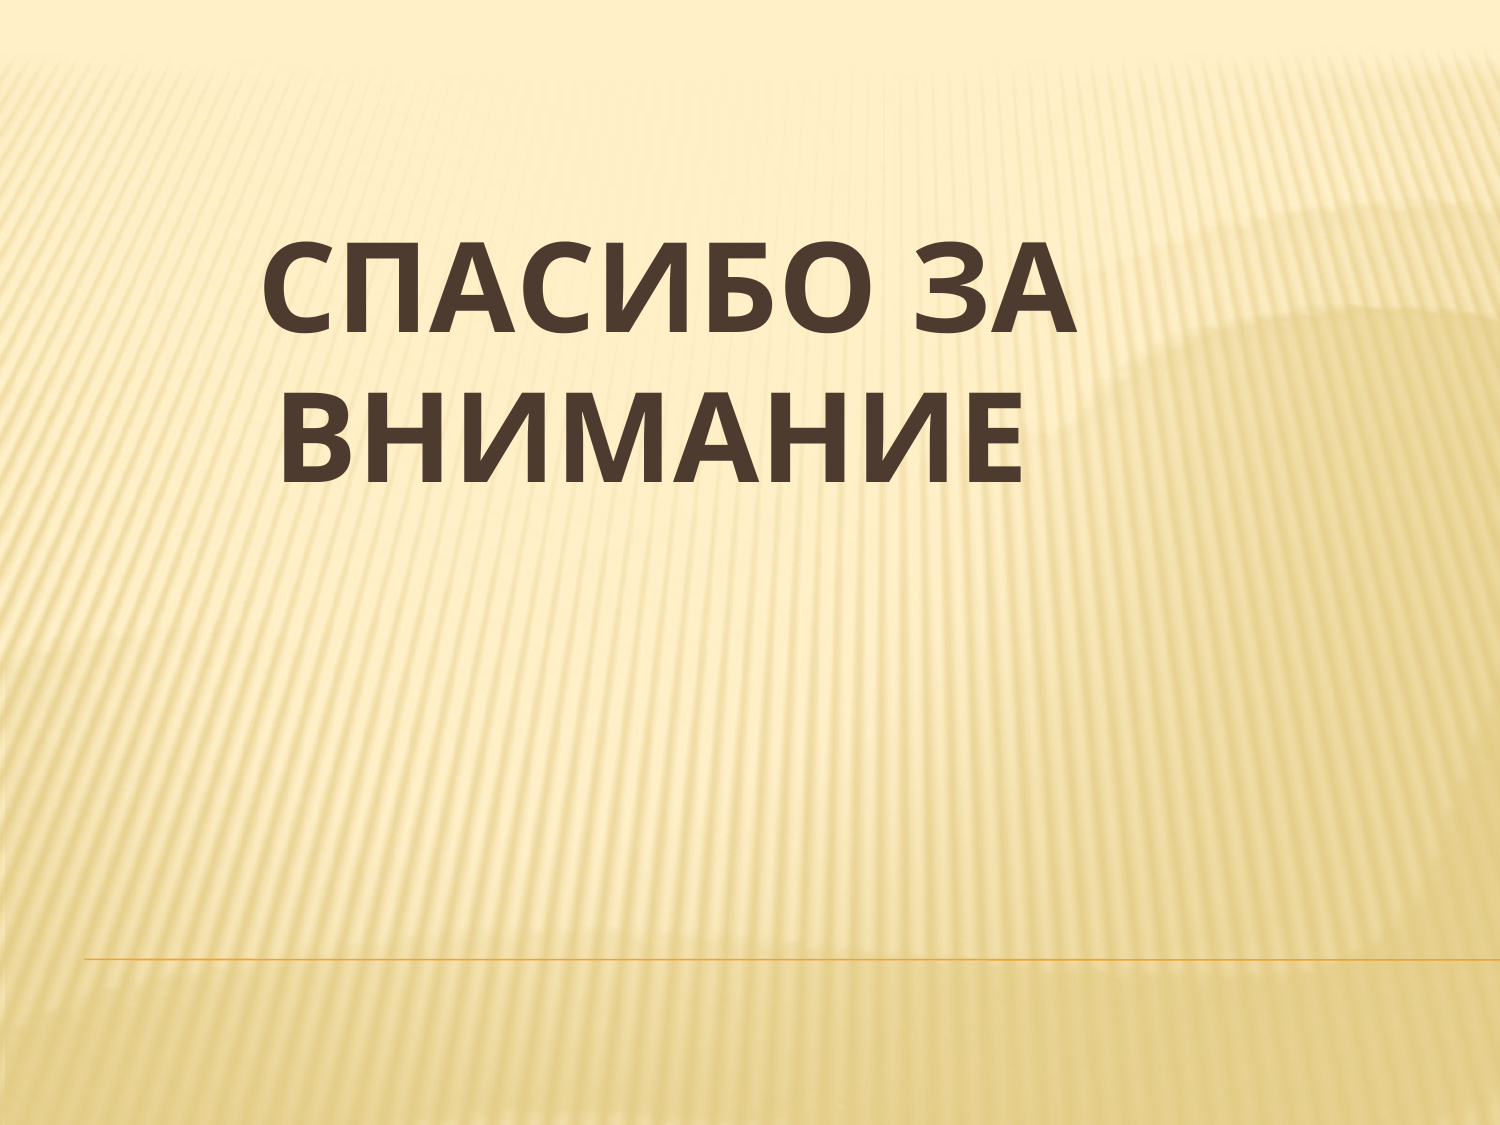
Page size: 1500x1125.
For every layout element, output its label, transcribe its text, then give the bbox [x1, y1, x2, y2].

title СПАСИБО ЗА ВНИМАНИЕ [112, 314, 1223, 400]
